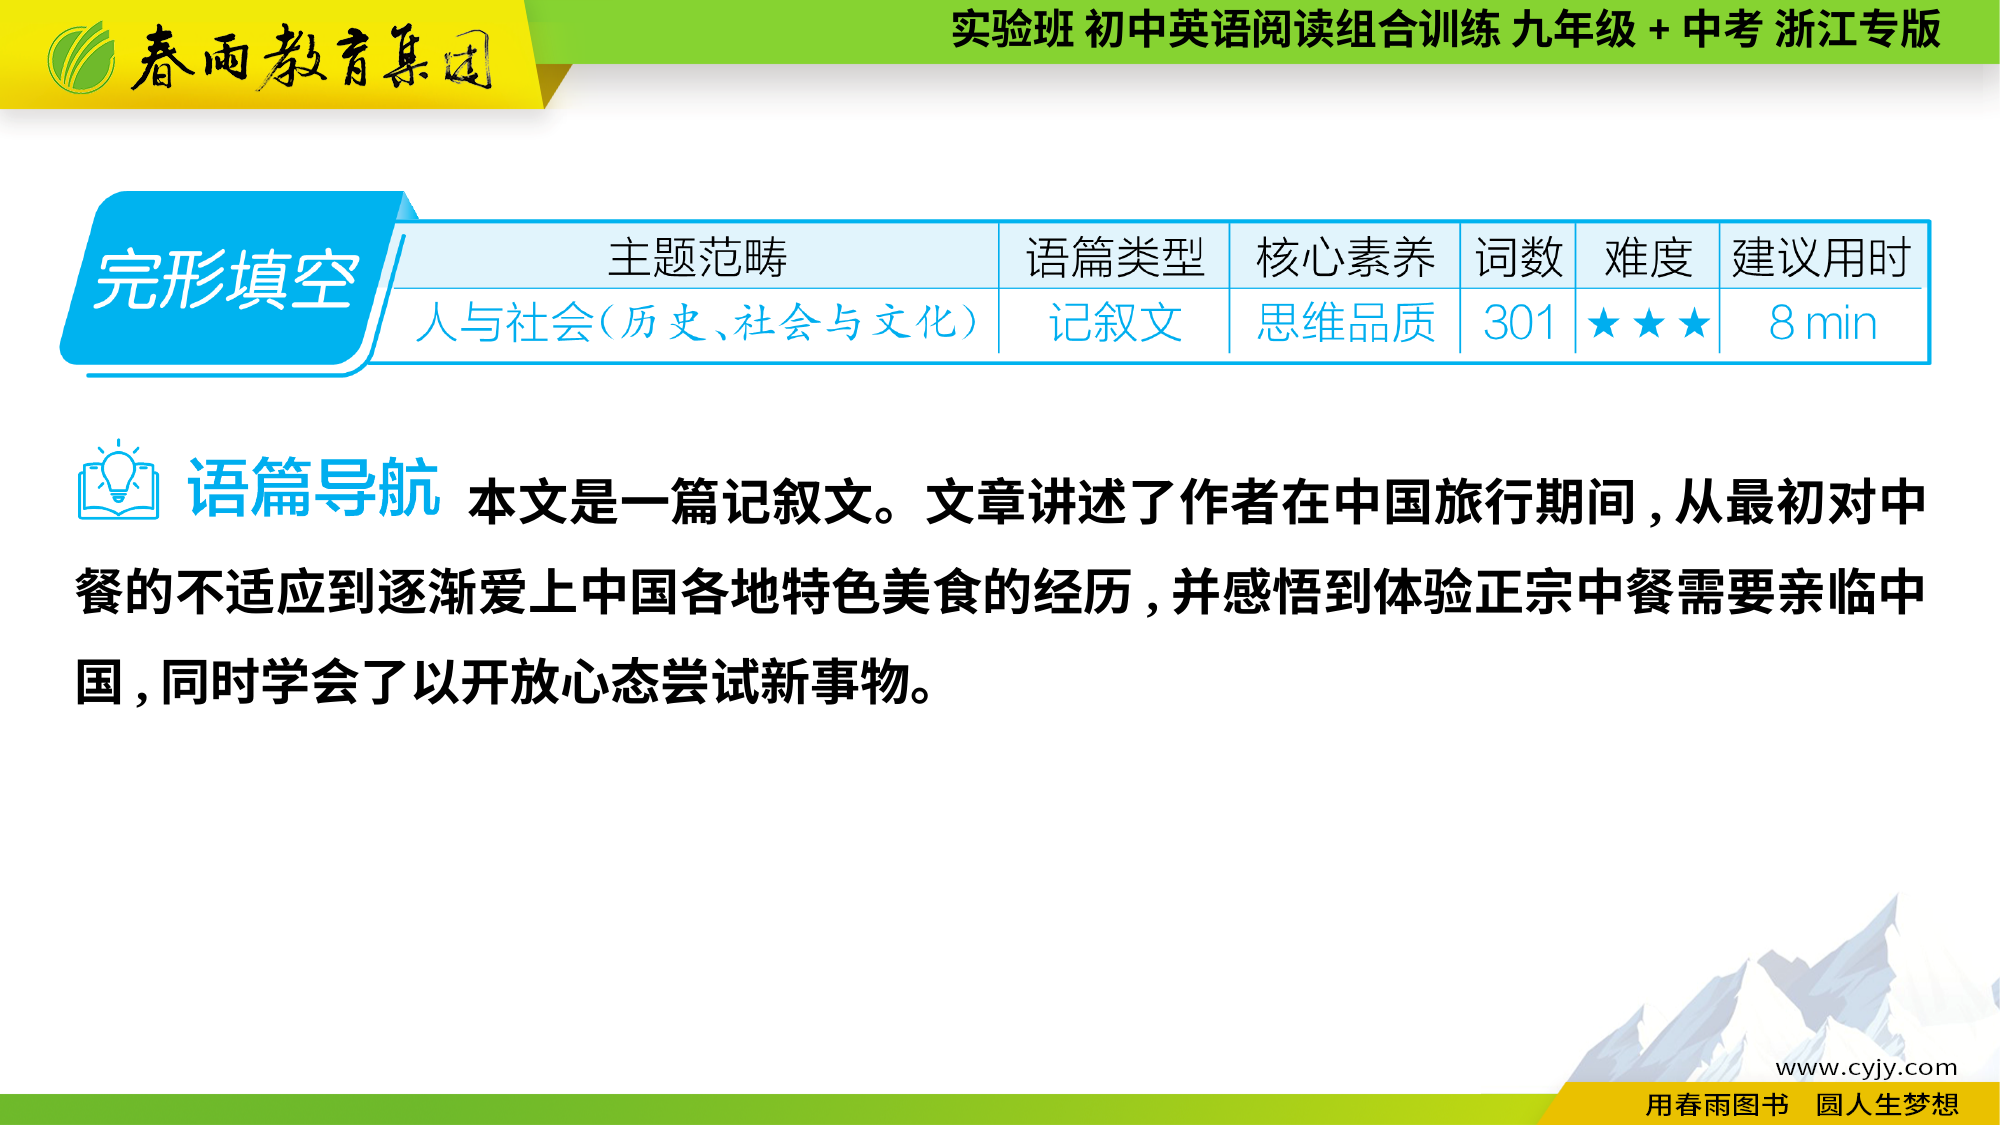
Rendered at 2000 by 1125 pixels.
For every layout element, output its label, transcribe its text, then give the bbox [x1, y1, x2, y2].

list 本文是一篇记叙文。文章讲述了作者在中国旅行期间,从最初对中餐的不适应到逐渐爱上中国各地特色美食的经历,并感悟到体验正宗中餐需要亲临中国,同时学会了以开放心态尝试新事物。 [59, 432, 1944, 710]
picture [0, 0, 2000, 1125]
